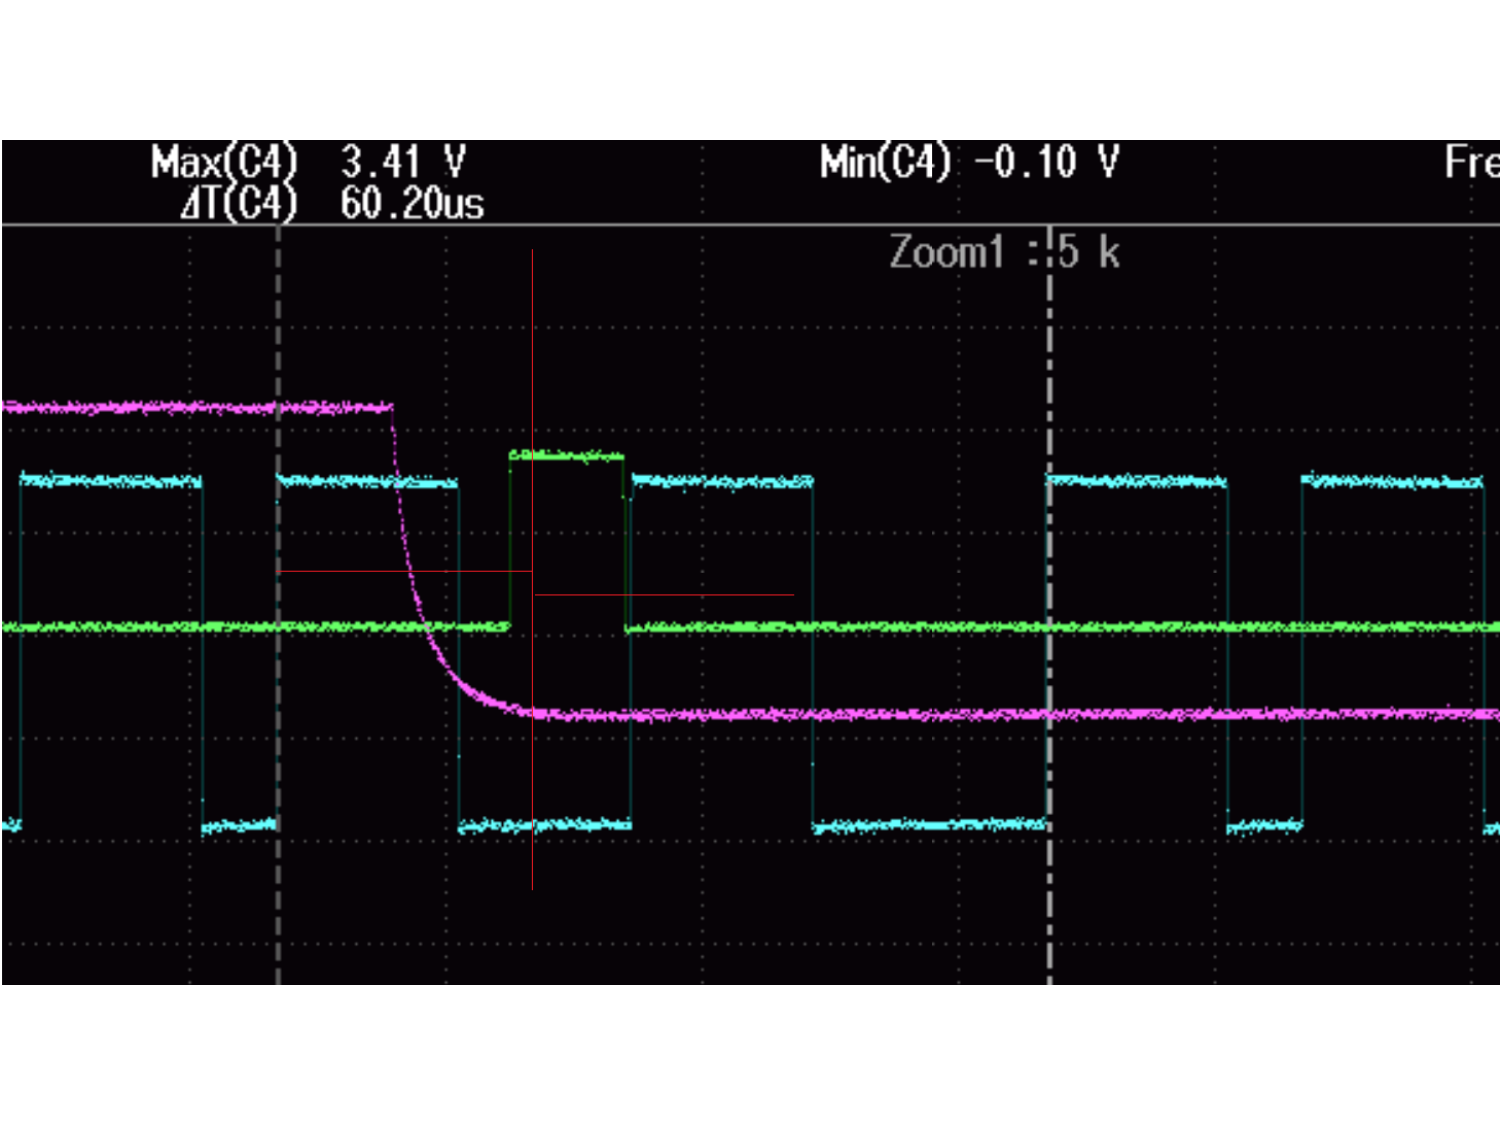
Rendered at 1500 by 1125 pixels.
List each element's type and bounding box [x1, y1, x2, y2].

picture [0, 140, 1500, 985]
